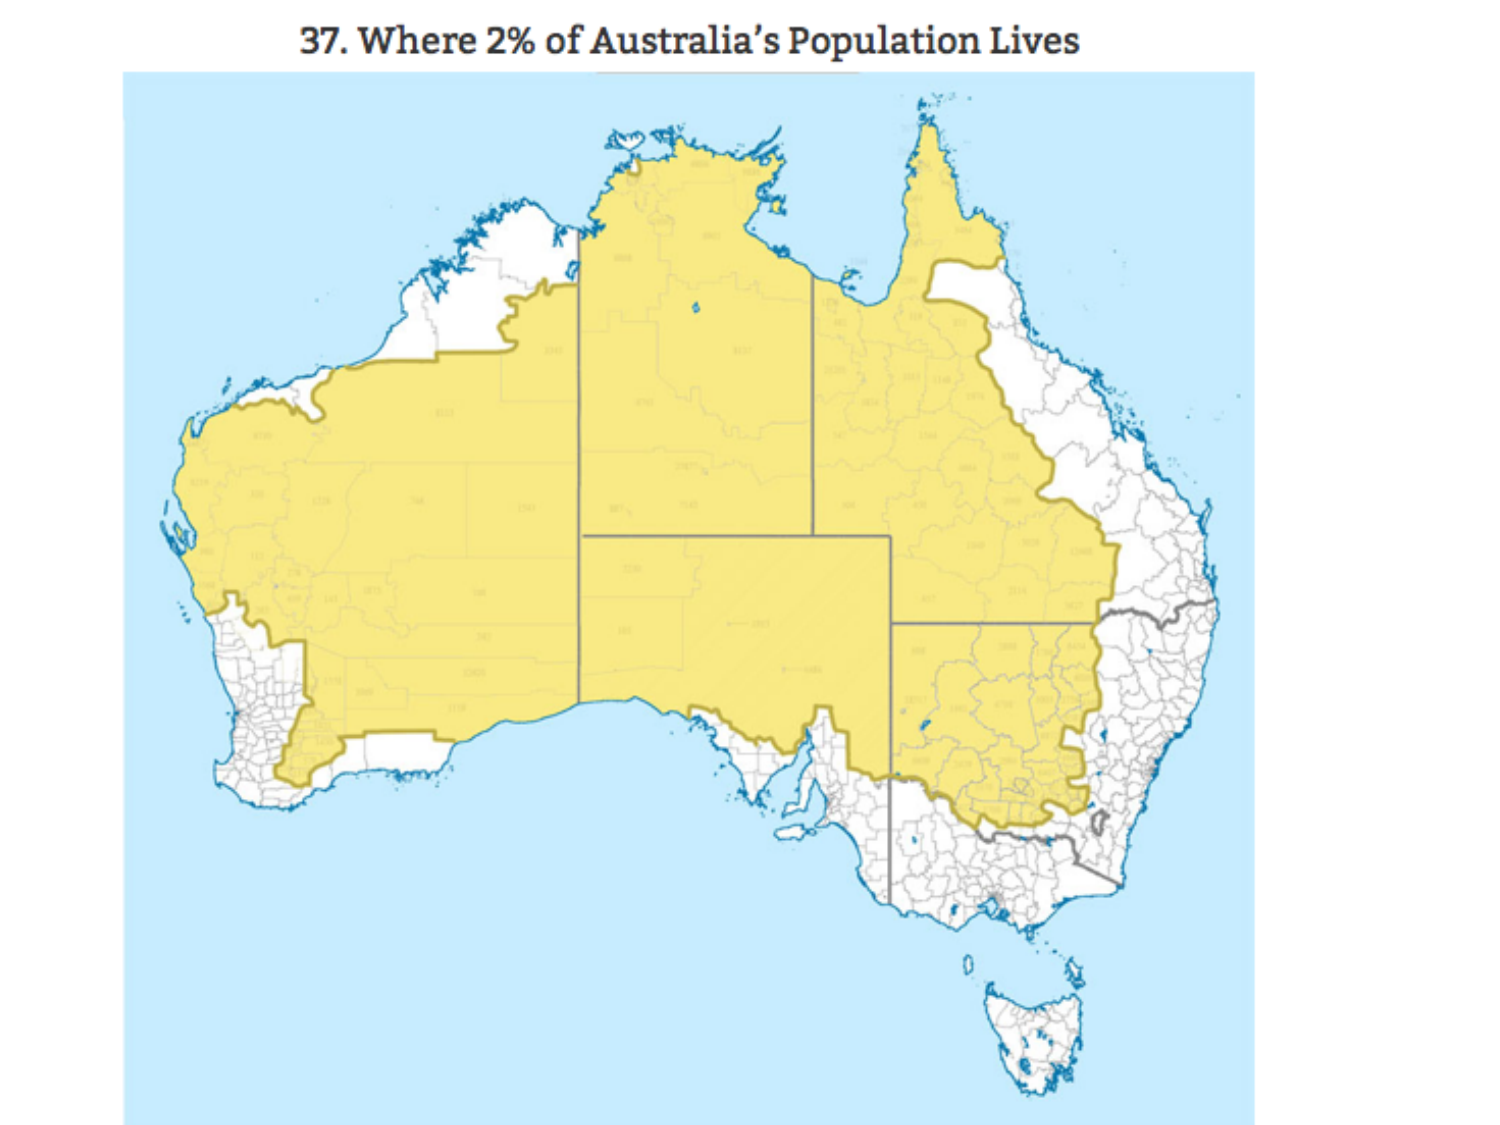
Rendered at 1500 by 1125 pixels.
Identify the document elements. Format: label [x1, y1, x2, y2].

list [0, 0, 1500, 1125]
